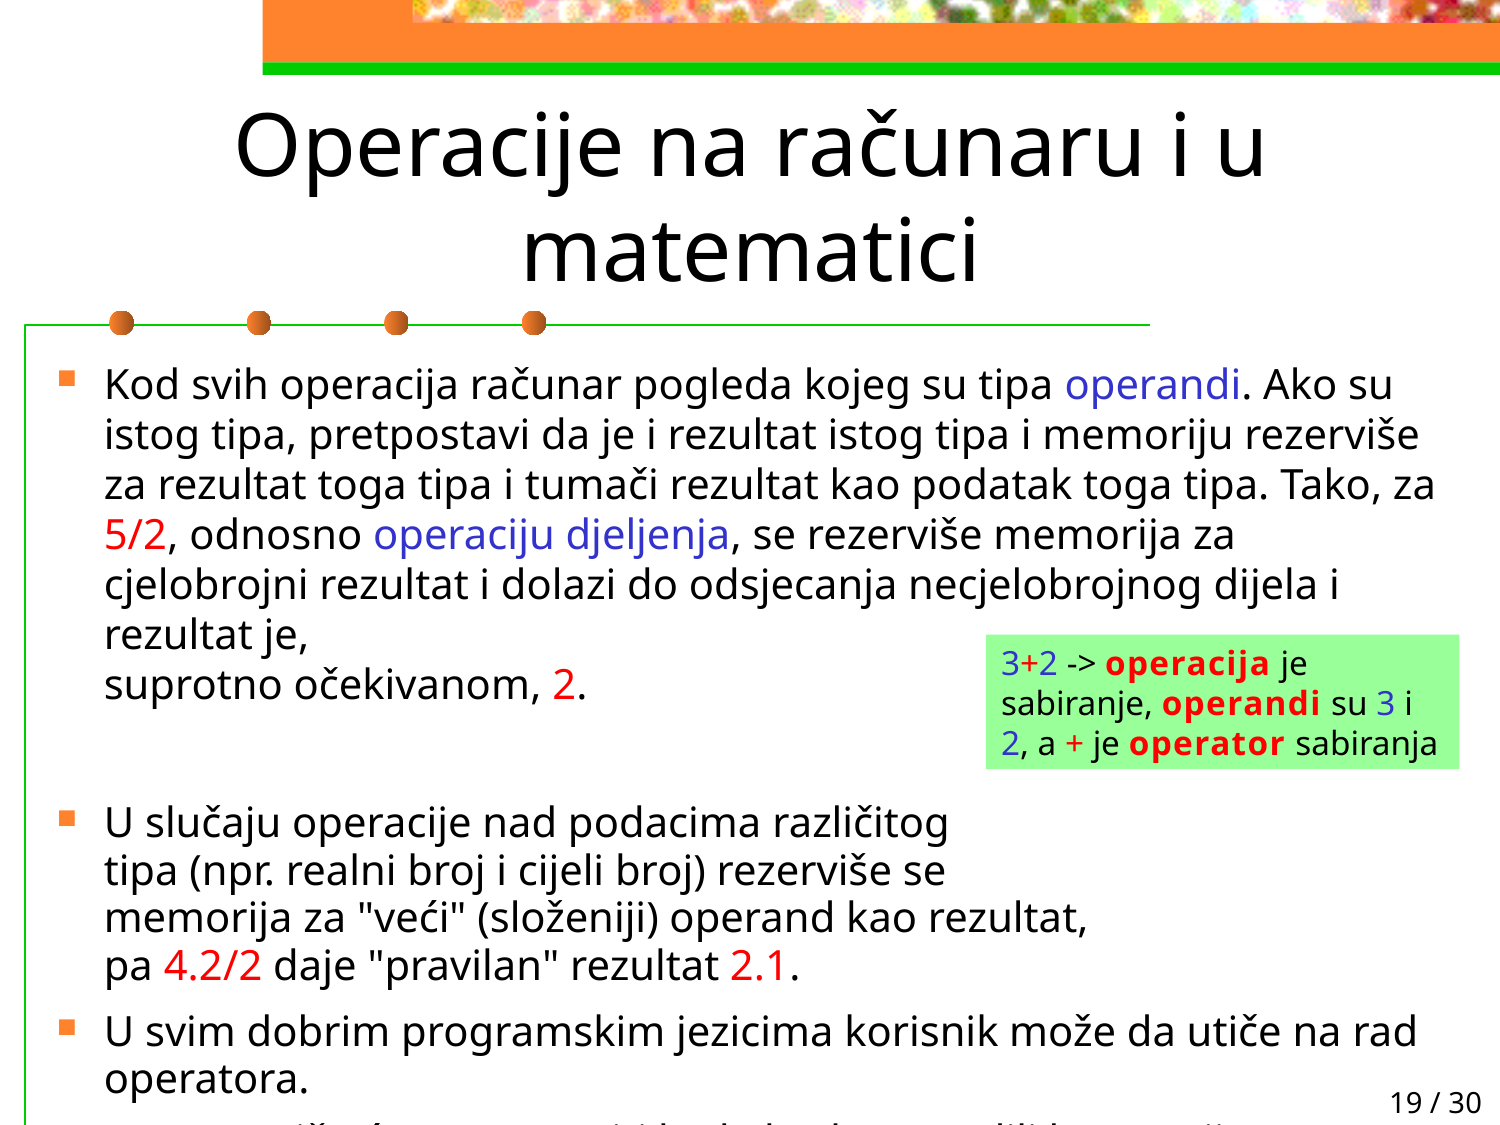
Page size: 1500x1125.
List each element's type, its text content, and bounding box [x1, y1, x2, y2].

list Kod svih operacija računar pogleda kojeg su tipa operandi. Ako su istog tipa, pretpostavi da je i rezultat istog tipa i memoriju rezerviše za rezultat toga tipa i tumači rezultat kao podatak toga tipa. Tako, za 5/2, odnosno operaciju djeljenja, se rezerviše memorija za cjelobrojni rezultat i dolazi do odsjecanja necjelobrojnog dijela i rezultat je, suprotno očekivanom, 2. U slučaju operacije nad podacima različitog tipa (npr. realni broj i cijeli broj) rezerviše se memorija za "veći" (složeniji) operand kao rezultat, pa 4.2/2 daje "pravilan" rezultat 2.1. U svim dobrim programskim jezicima korisnik može da utiče na rad operatora. Na ovu priču ćemo se vratiti kada budemo radili konverziju podataka. [29, 349, 1460, 1088]
text_box 19 / 30 [1364, 1079, 1498, 1125]
picture [412, 0, 1500, 23]
text_box 3+2 -> operacija је sabiranjе, operandi su 3 i 2, a + je operator sabiranja [986, 634, 1460, 770]
title Operacije na računaru i u matematici [19, 99, 1483, 288]
